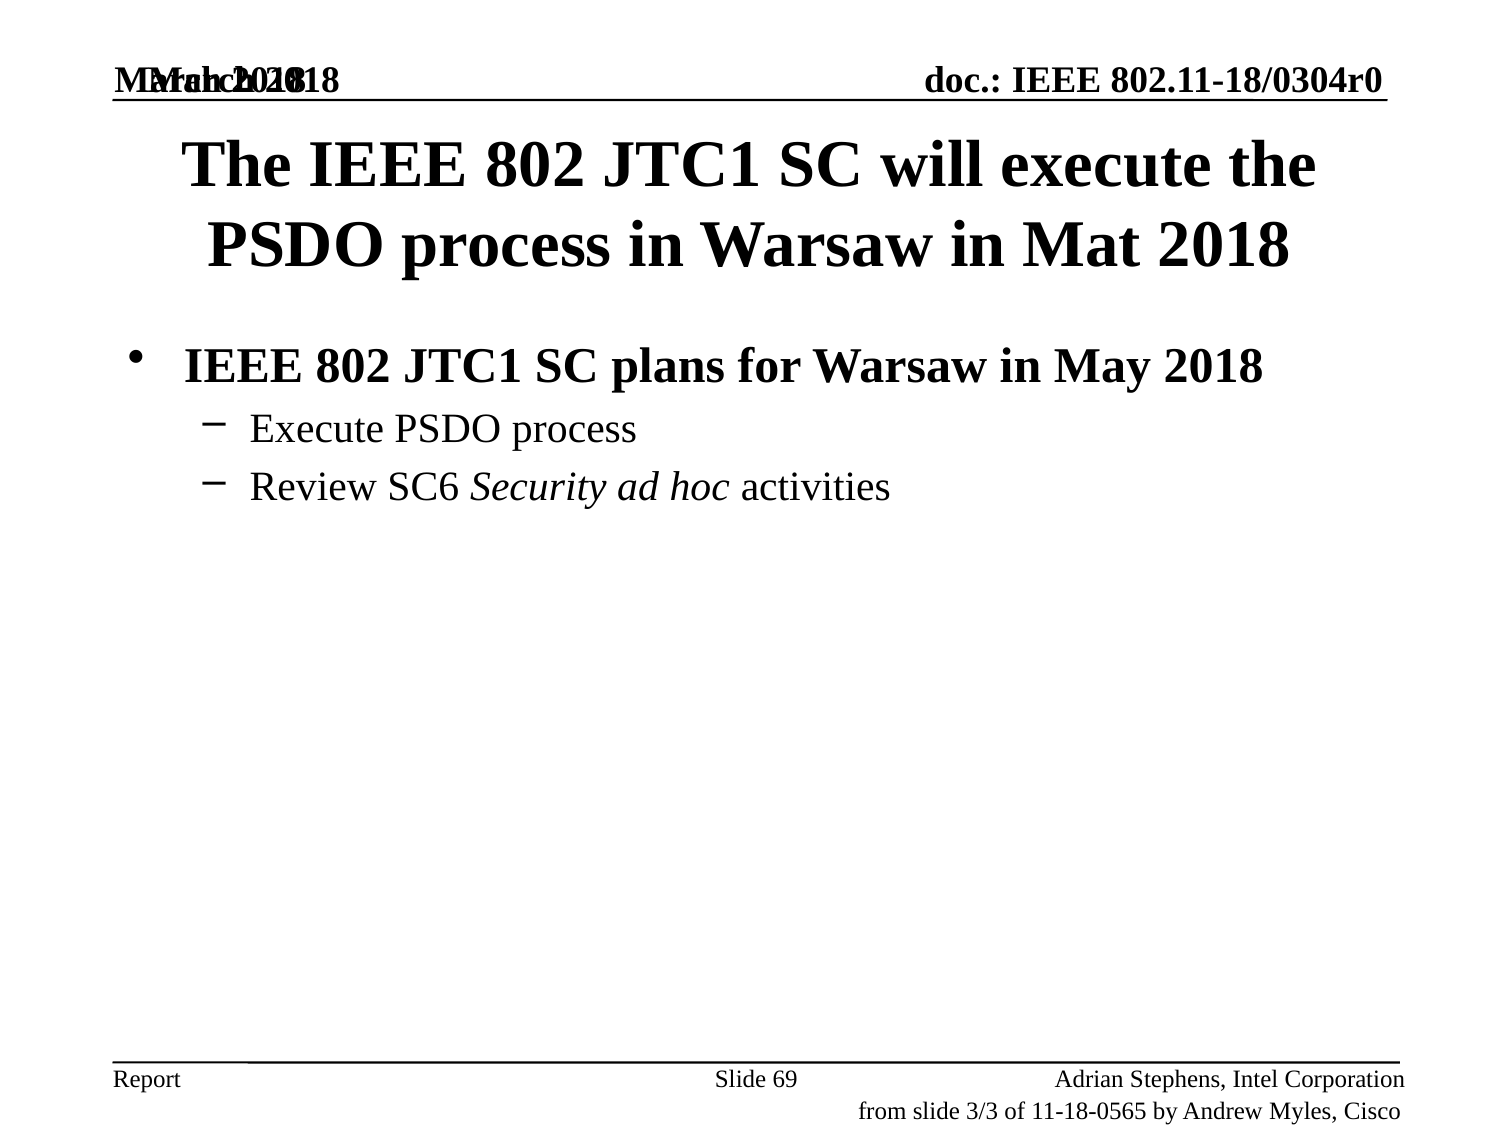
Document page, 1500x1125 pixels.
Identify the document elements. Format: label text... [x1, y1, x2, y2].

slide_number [114, 54, 374, 101]
footer Adrian Stephens, Intel Corporation [1049, 1061, 1406, 1087]
title The IEEE 802 JTC1 SC will execute the PSDO process in Warsaw in Mat 2018 [112, 112, 1388, 288]
list IEEE 802 JTC1 SC plans for Warsaw in May 2018 Execute PSDO process Review SC6 Security ad hoc activities [112, 324, 1388, 1000]
slide_number Slide 69 [711, 1061, 801, 1093]
text_box from slide 3/3 of 11-18-0565 by Andrew Myles, Cisco [343, 1087, 1417, 1125]
